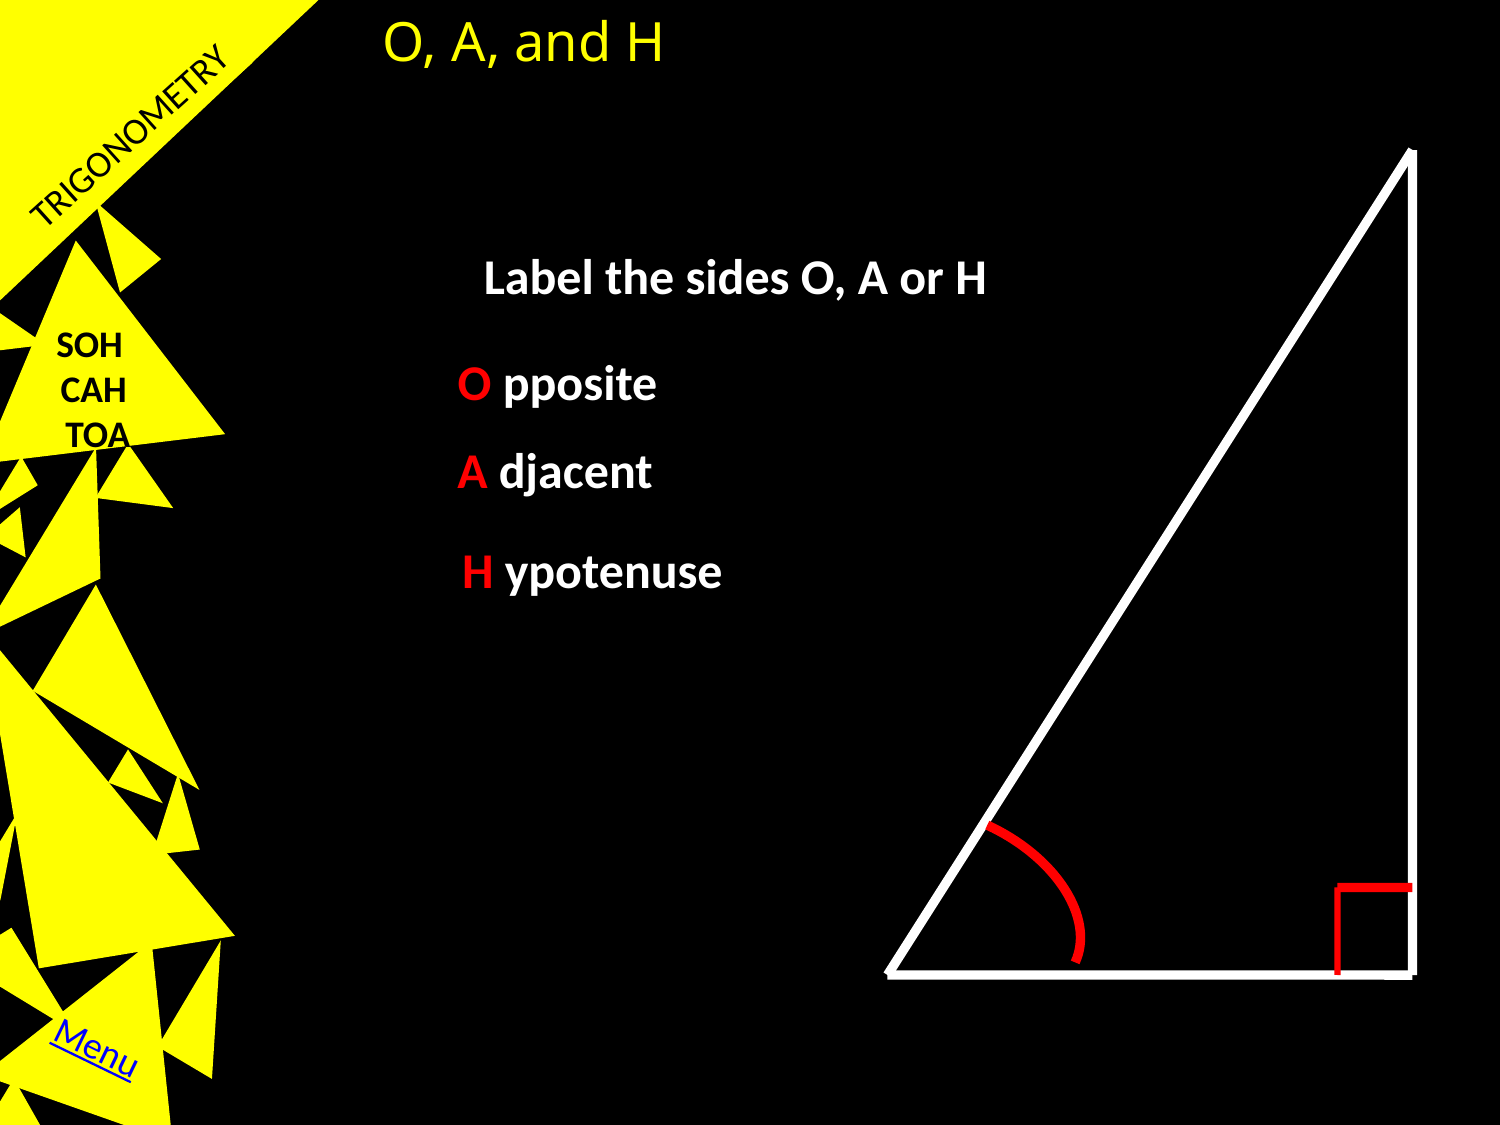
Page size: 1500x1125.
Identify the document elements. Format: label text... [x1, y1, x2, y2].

text_box O pposite [443, 343, 673, 419]
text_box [0, 0, 321, 1125]
text_box Label the sides O, A or H [469, 237, 1003, 313]
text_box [1330, 893, 1419, 969]
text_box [737, 299, 1500, 826]
text_box O, A, and H [367, 0, 682, 80]
text_box H ypotenuse [447, 530, 732, 606]
text_box [950, 834, 1081, 963]
text_box A djacent [442, 430, 668, 506]
